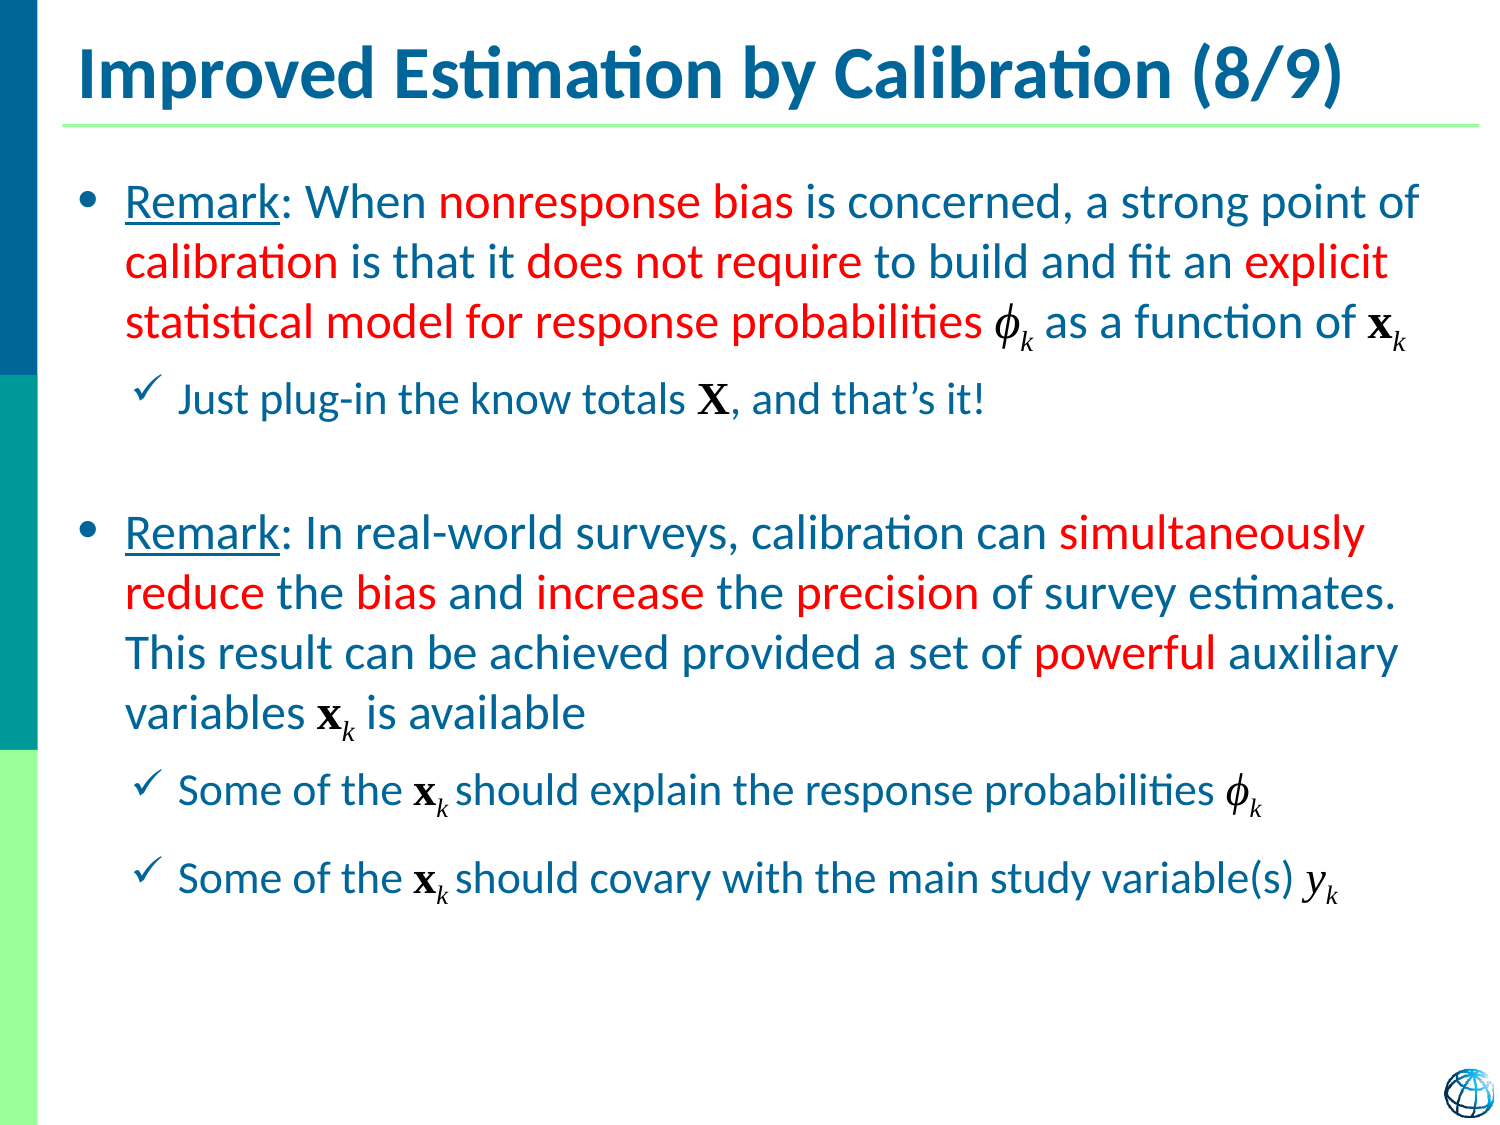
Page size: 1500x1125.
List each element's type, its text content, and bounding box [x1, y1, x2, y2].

picture [1444, 1068, 1495, 1118]
picture [1468, 1068, 1495, 1106]
list Remark: When nonresponse bias is concerned, a strong point of calibration is that it does not require to build and fit an explicit statistical model for response probabilities ϕk as a function of xk Just plug-in the know totals X, and that’s it! Remark: In real-world surveys, calibration can simultaneously reduce the bias and increase the precision of survey estimates. This result can be achieved provided a set of powerful auxiliary variables xk is available Some of the xk should explain the response probabilities ϕk Some of the xk should covary with the main study variable(s) yk [62, 160, 1480, 1047]
title Improved Estimation by Calibration (8/9) [62, 19, 1480, 121]
picture [1460, 1078, 1468, 1084]
